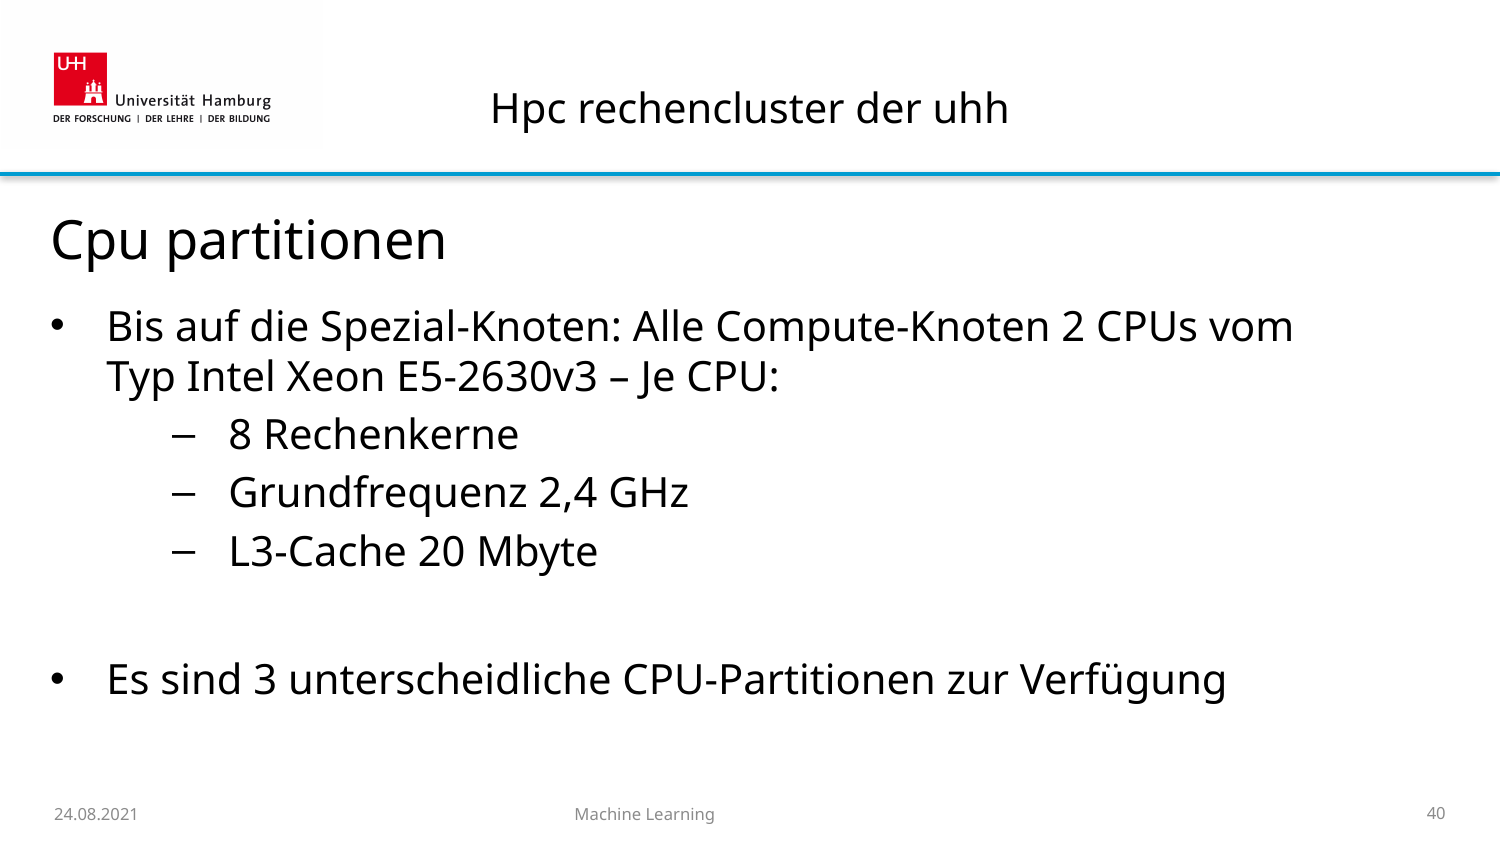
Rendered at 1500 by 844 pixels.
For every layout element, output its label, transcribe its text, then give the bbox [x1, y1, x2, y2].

title Hpc rechencluster der uhh [275, 91, 1225, 122]
text_box Es sind 3 unterscheidliche CPU-Partitionen zur Verfügung [35, 645, 1341, 844]
list Cpu partitionen [35, 197, 1406, 281]
list Bis auf die Spezial-Knoten: Alle Compute-Knoten 2 CPUs vom Typ Intel Xeon E5-2630v3 – Je CPU: 8 Rechenkerne Grundfrequenz 2,4 GHz L3-Cache 20 Mbyte [35, 291, 1341, 611]
slide_number 40 [1361, 788, 1446, 833]
picture [1, 0, 323, 149]
